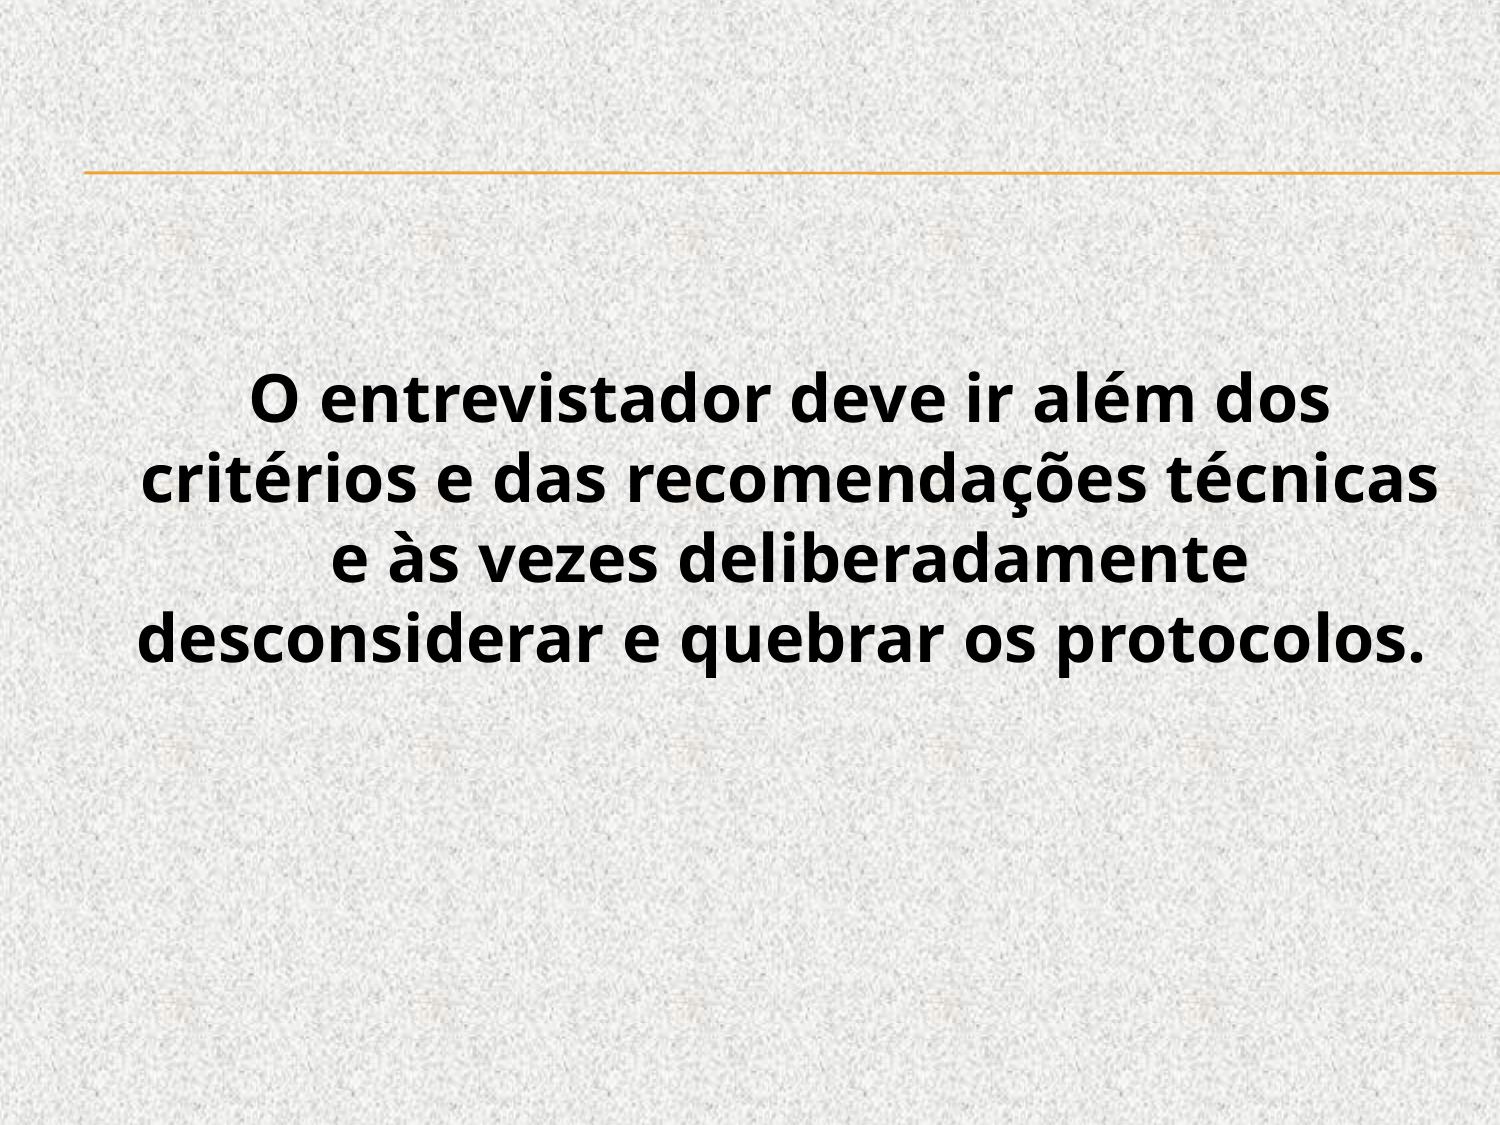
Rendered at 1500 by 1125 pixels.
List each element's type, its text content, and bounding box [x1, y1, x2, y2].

text_box [35, 796, 1461, 988]
text_box [35, 562, 1461, 753]
list O entrevistador deve ir além dos critérios e das recomendações técnicas e às vezes deliberadamente desconsiderar e quebrar os protocolos. [50, 254, 1475, 774]
picture [0, 0, 1500, 1125]
